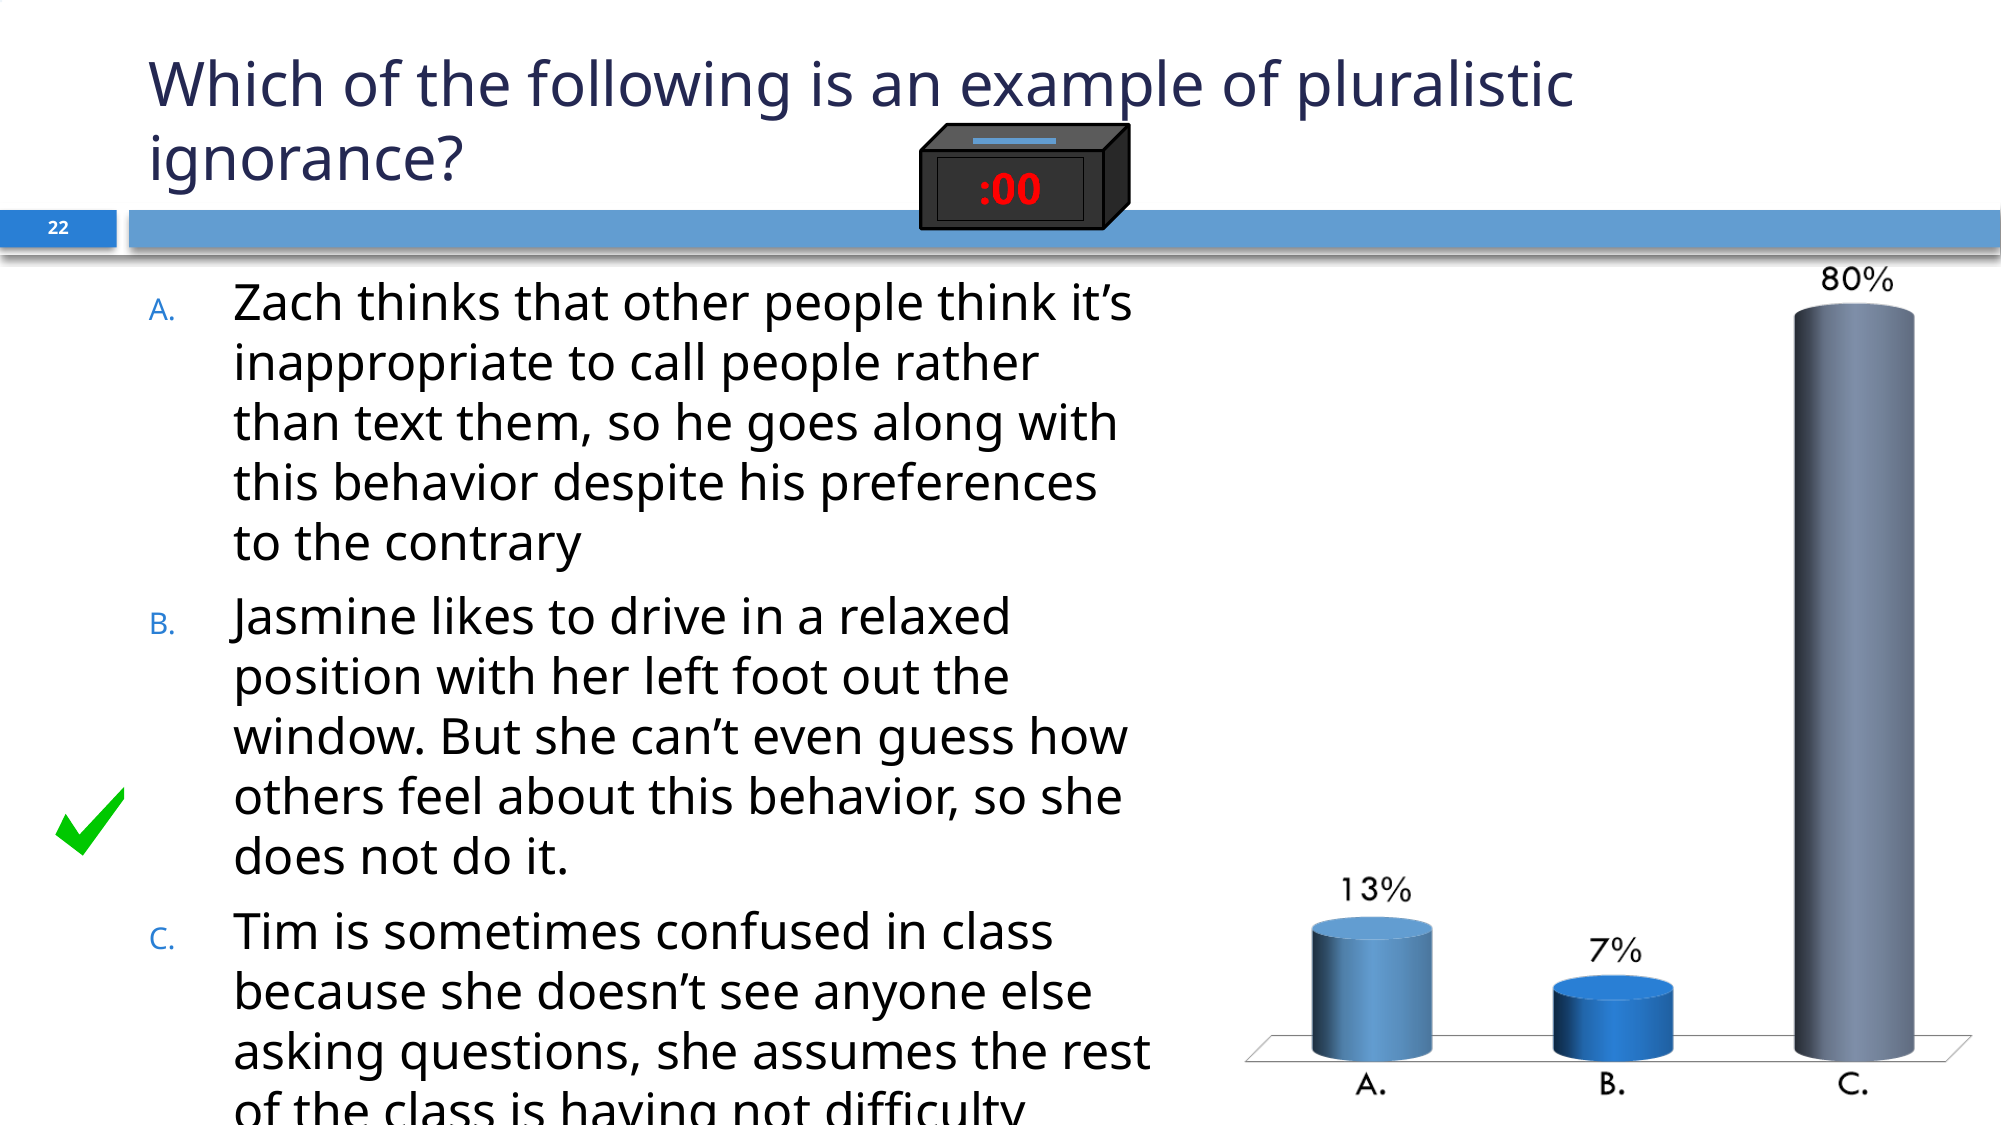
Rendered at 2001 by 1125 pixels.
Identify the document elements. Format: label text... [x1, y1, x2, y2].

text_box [920, 124, 1130, 229]
title Which of the following is an example of pluralistic ignorance? [133, 37, 1917, 200]
text_box [1225, 261, 1991, 1108]
list Zach thinks that other people think it’s inappropriate to call people rather than text them, so he goes along with this behavior despite his preferences to the contrary Jasmine likes to drive in a relaxed position with her left foot out the window. But she can’t even guess how others feel about this behavior, so she does not do it. Tim is sometimes confused in class because she doesn’t see anyone else asking questions, she assumes the rest of the class is having not difficulty understanding the concept. [133, 262, 1171, 1096]
text_box [53, 785, 126, 858]
slide_number 22 [0, 208, 117, 249]
